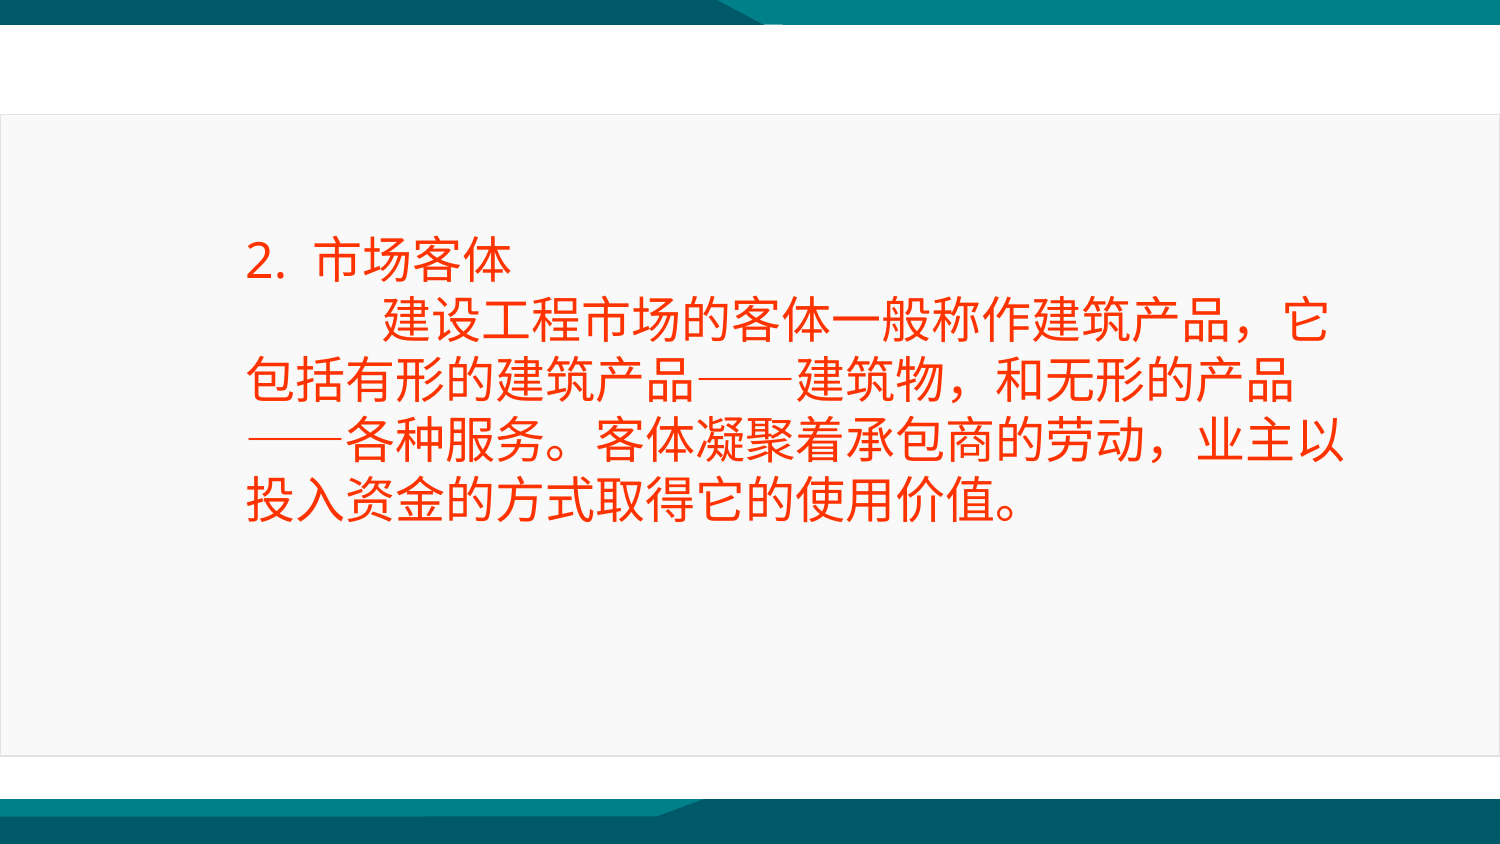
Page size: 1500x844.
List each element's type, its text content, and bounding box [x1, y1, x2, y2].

text_box 2. 市场客体 建设工程市场的客体一般称作建筑产品，它包括有形的建筑产品——建筑物，和无形的产品——各种服务。客体凝聚着承包商的劳动，业主以投入资金的方式取得它的使用价值。 [230, 221, 1365, 621]
